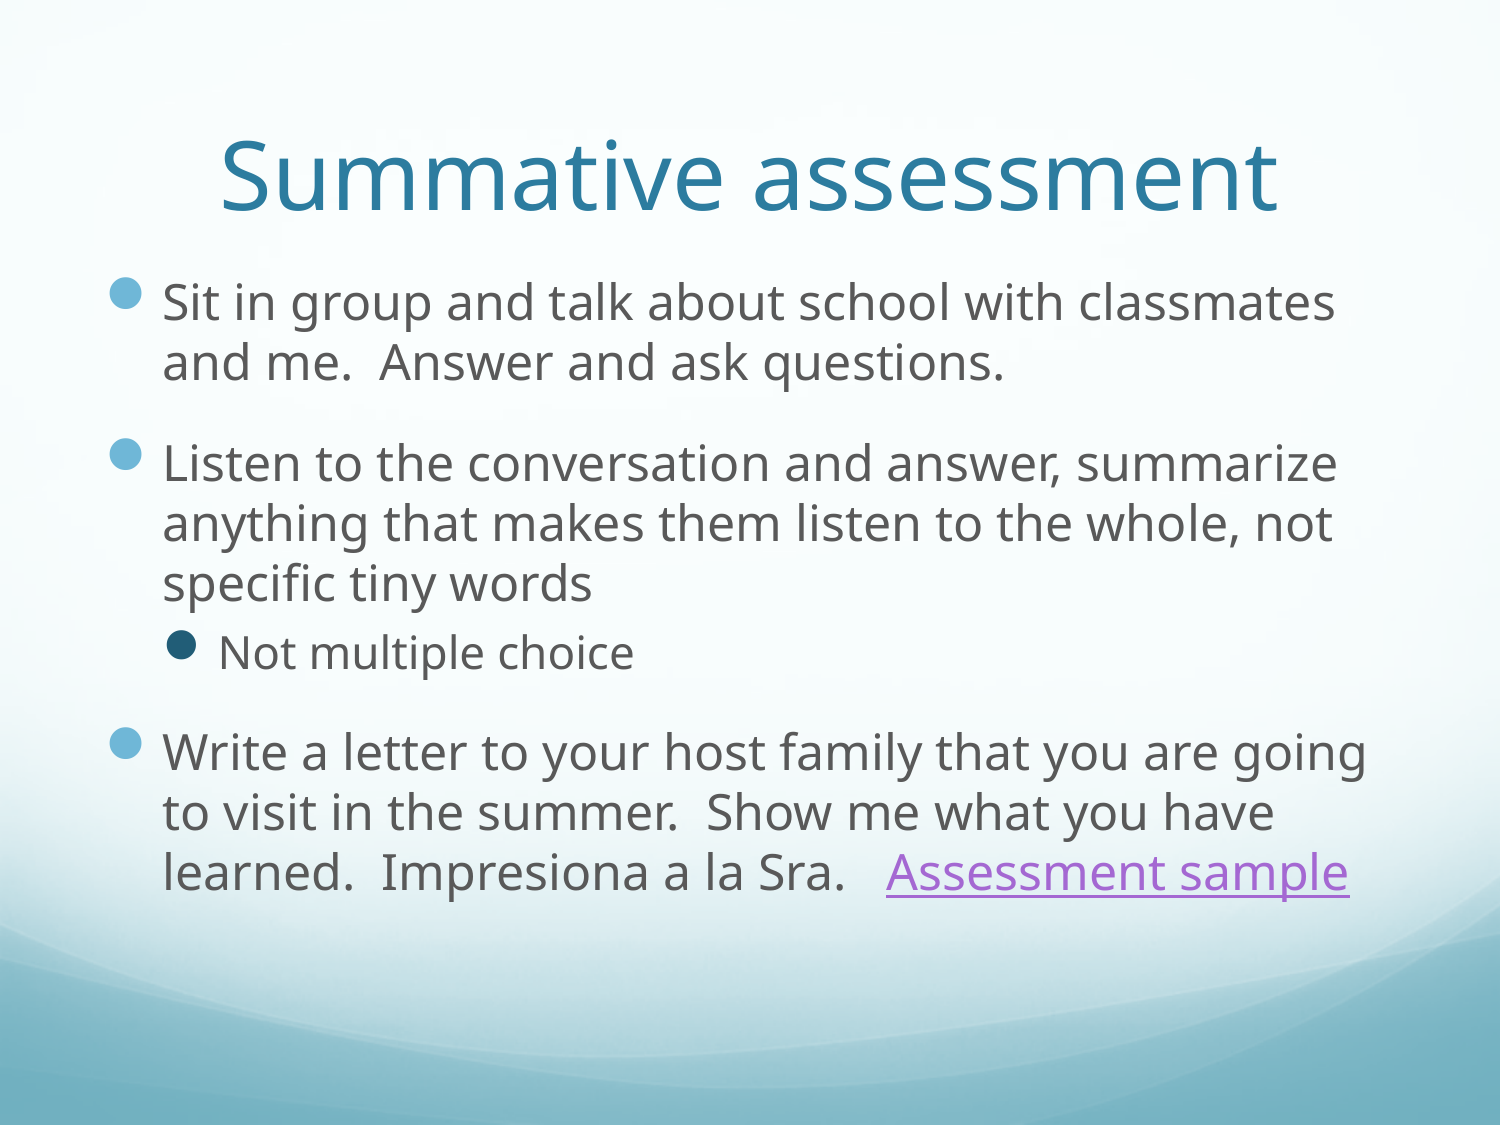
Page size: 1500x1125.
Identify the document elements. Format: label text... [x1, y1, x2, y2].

list Sit in group and talk about school with classmates and me. Answer and ask questions. Listen to the conversation and answer, summarize anything that makes them listen to the whole, not specific tiny words Not multiple choice Write a letter to your host family that you are going to visit in the summer. Show me what you have learned. Impresiona a la Sra. Assessment sample [90, 262, 1410, 975]
title Summative assessment [90, 17, 1410, 237]
